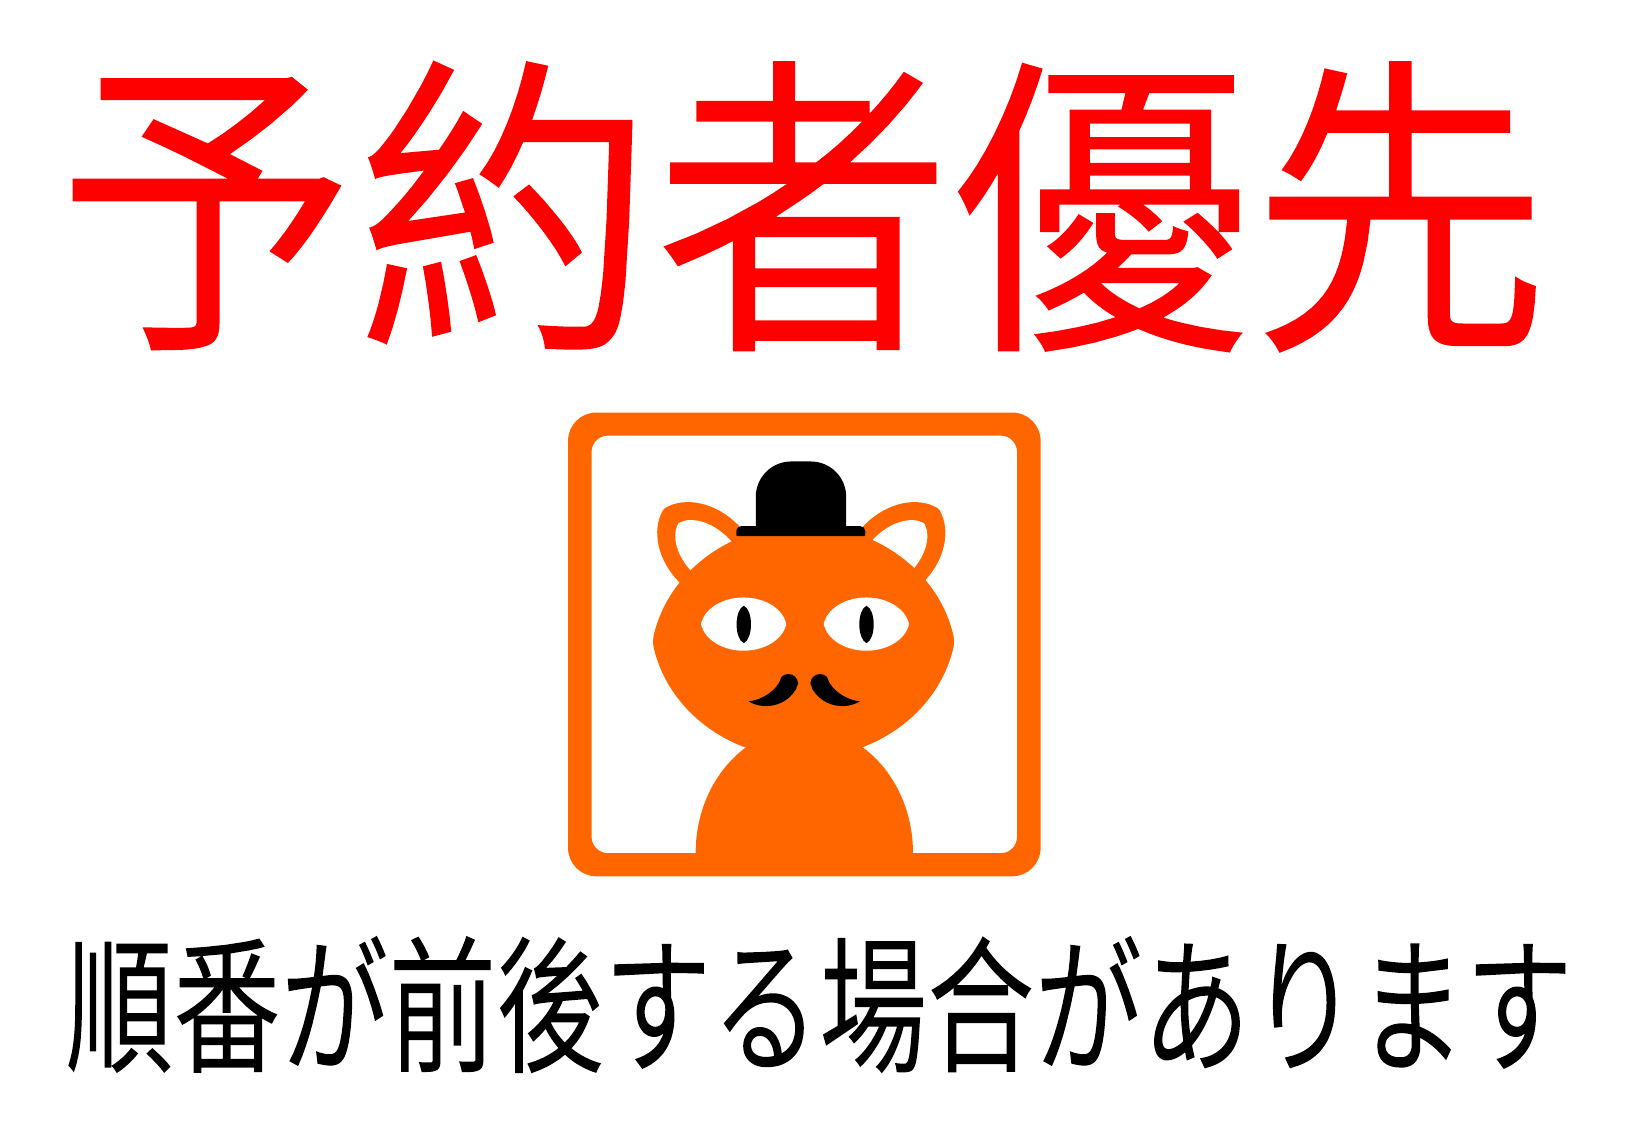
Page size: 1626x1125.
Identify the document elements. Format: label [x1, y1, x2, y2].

text_box [567, 412, 1041, 877]
